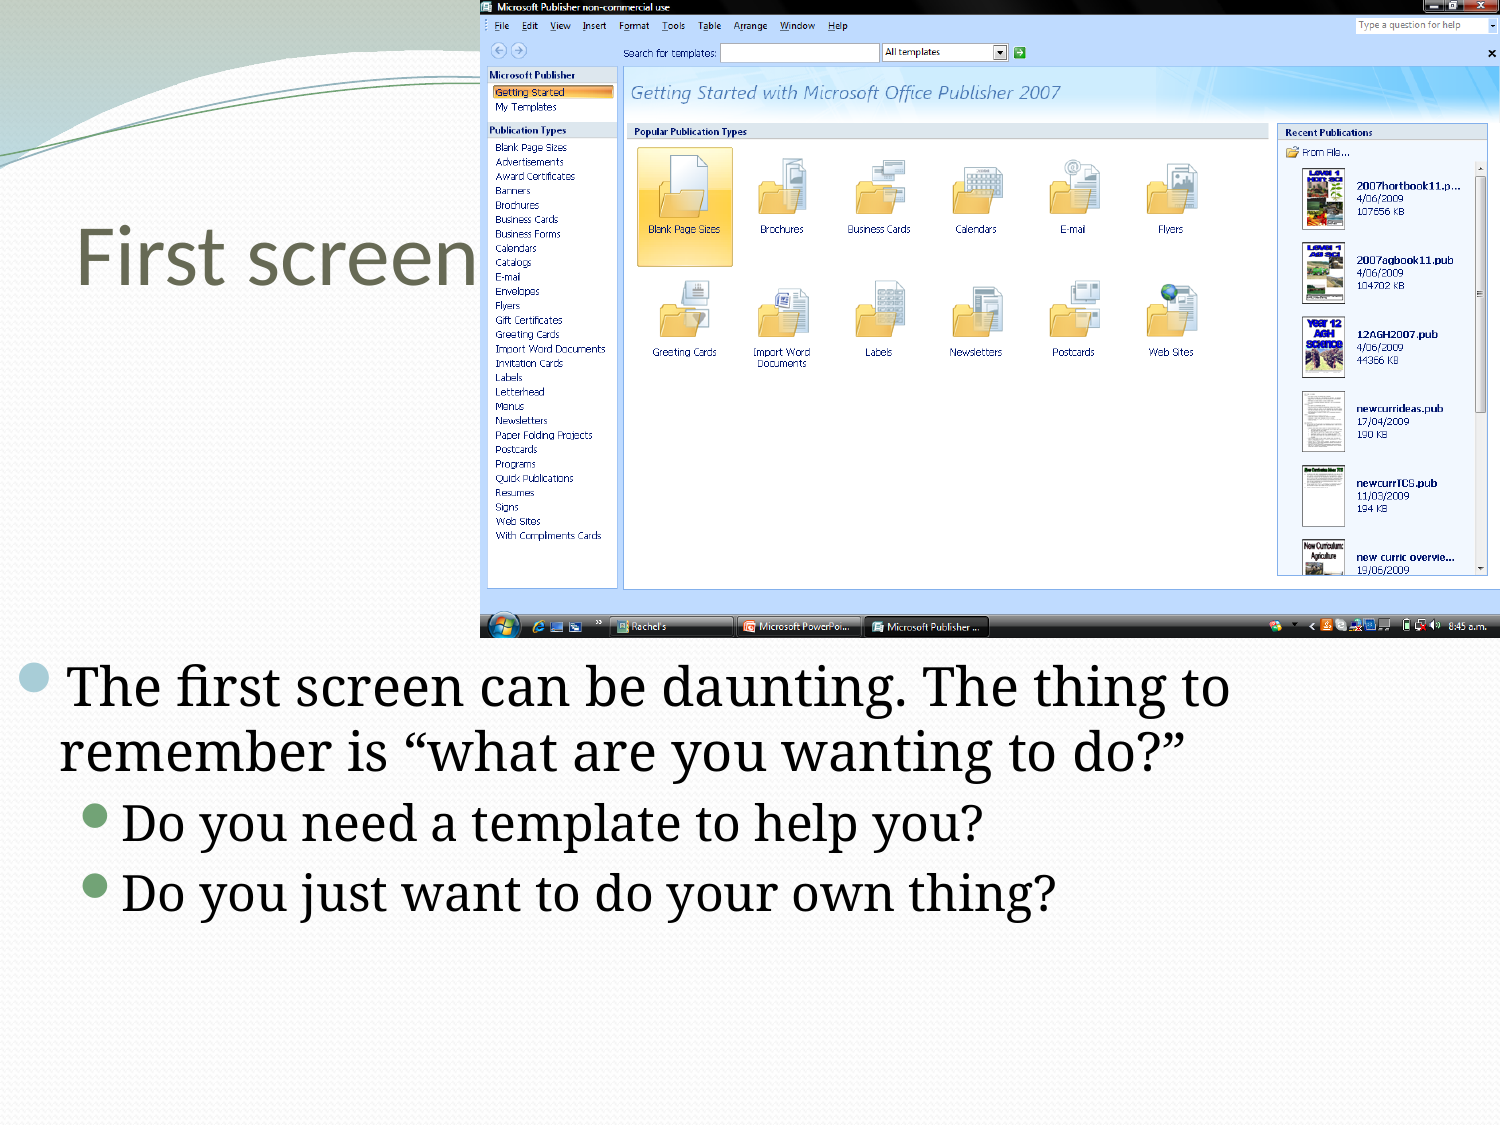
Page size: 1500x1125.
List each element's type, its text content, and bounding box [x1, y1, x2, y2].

picture [480, 0, 1500, 638]
list The first screen can be daunting. The thing to remember is “what are you wanting to do?” Do you need a template to help you? Do you just want to do your own thing? [0, 644, 1500, 1125]
title First screen [75, 115, 473, 303]
